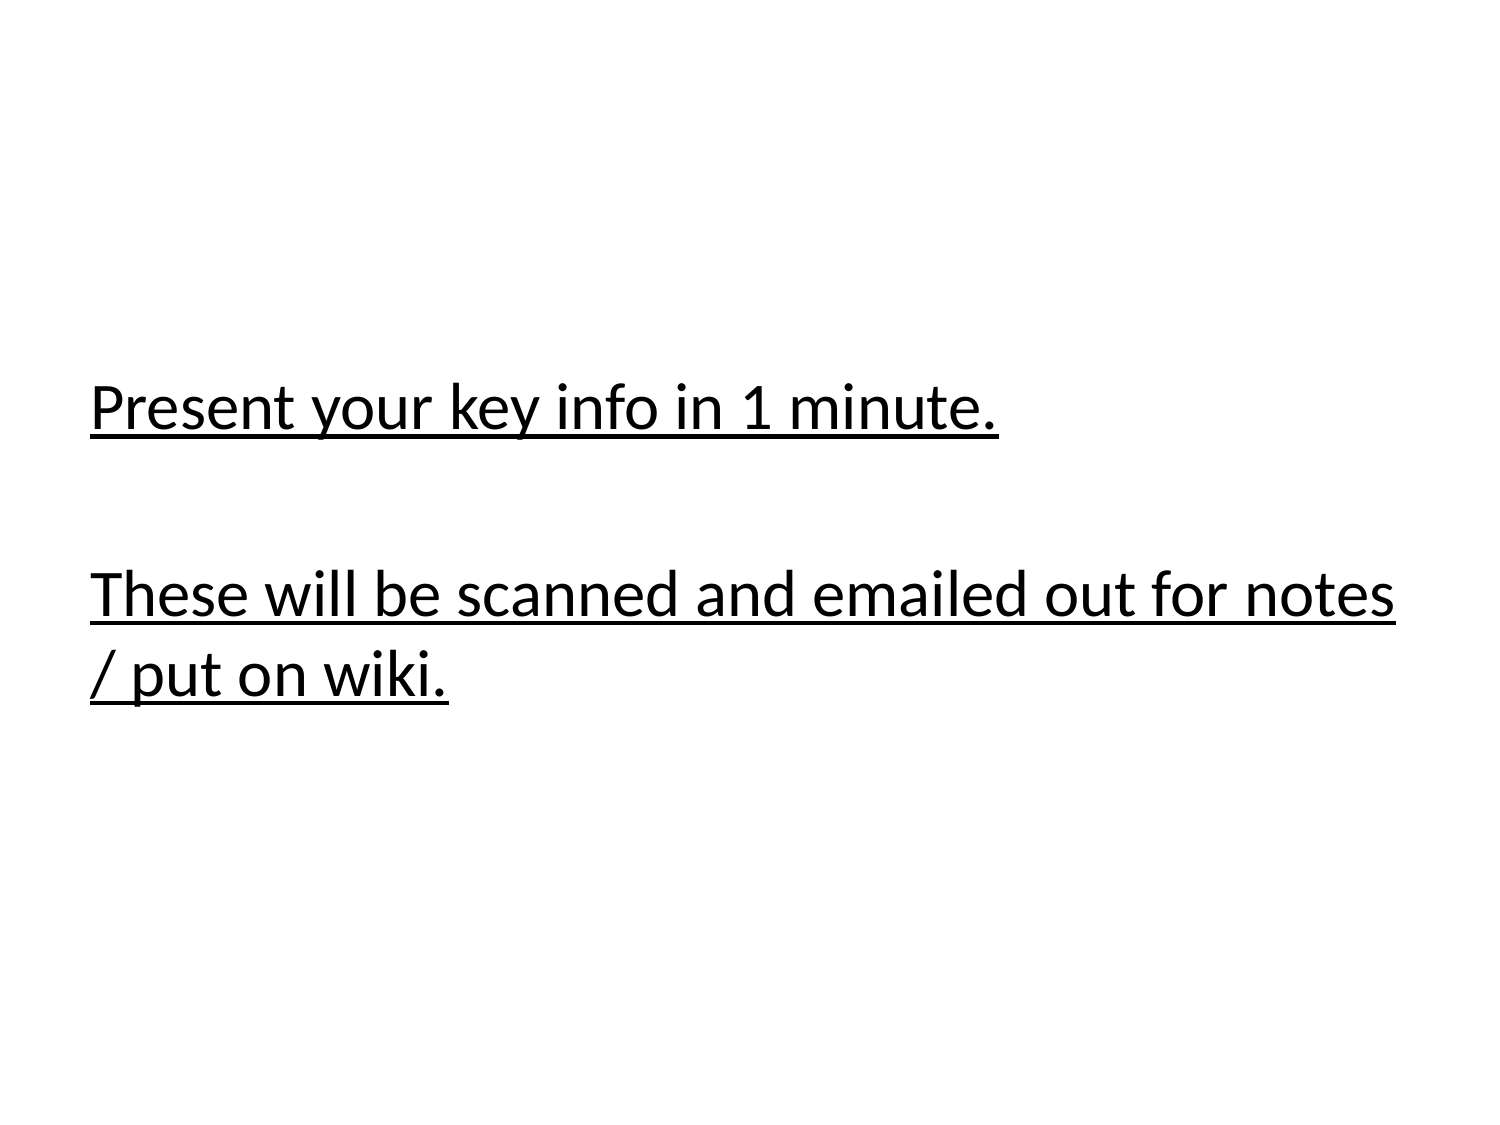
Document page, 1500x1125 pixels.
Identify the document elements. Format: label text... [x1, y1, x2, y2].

list Present your key info in 1 minute. These will be scanned and emailed out for notes / put on wiki. [75, 262, 1425, 1005]
